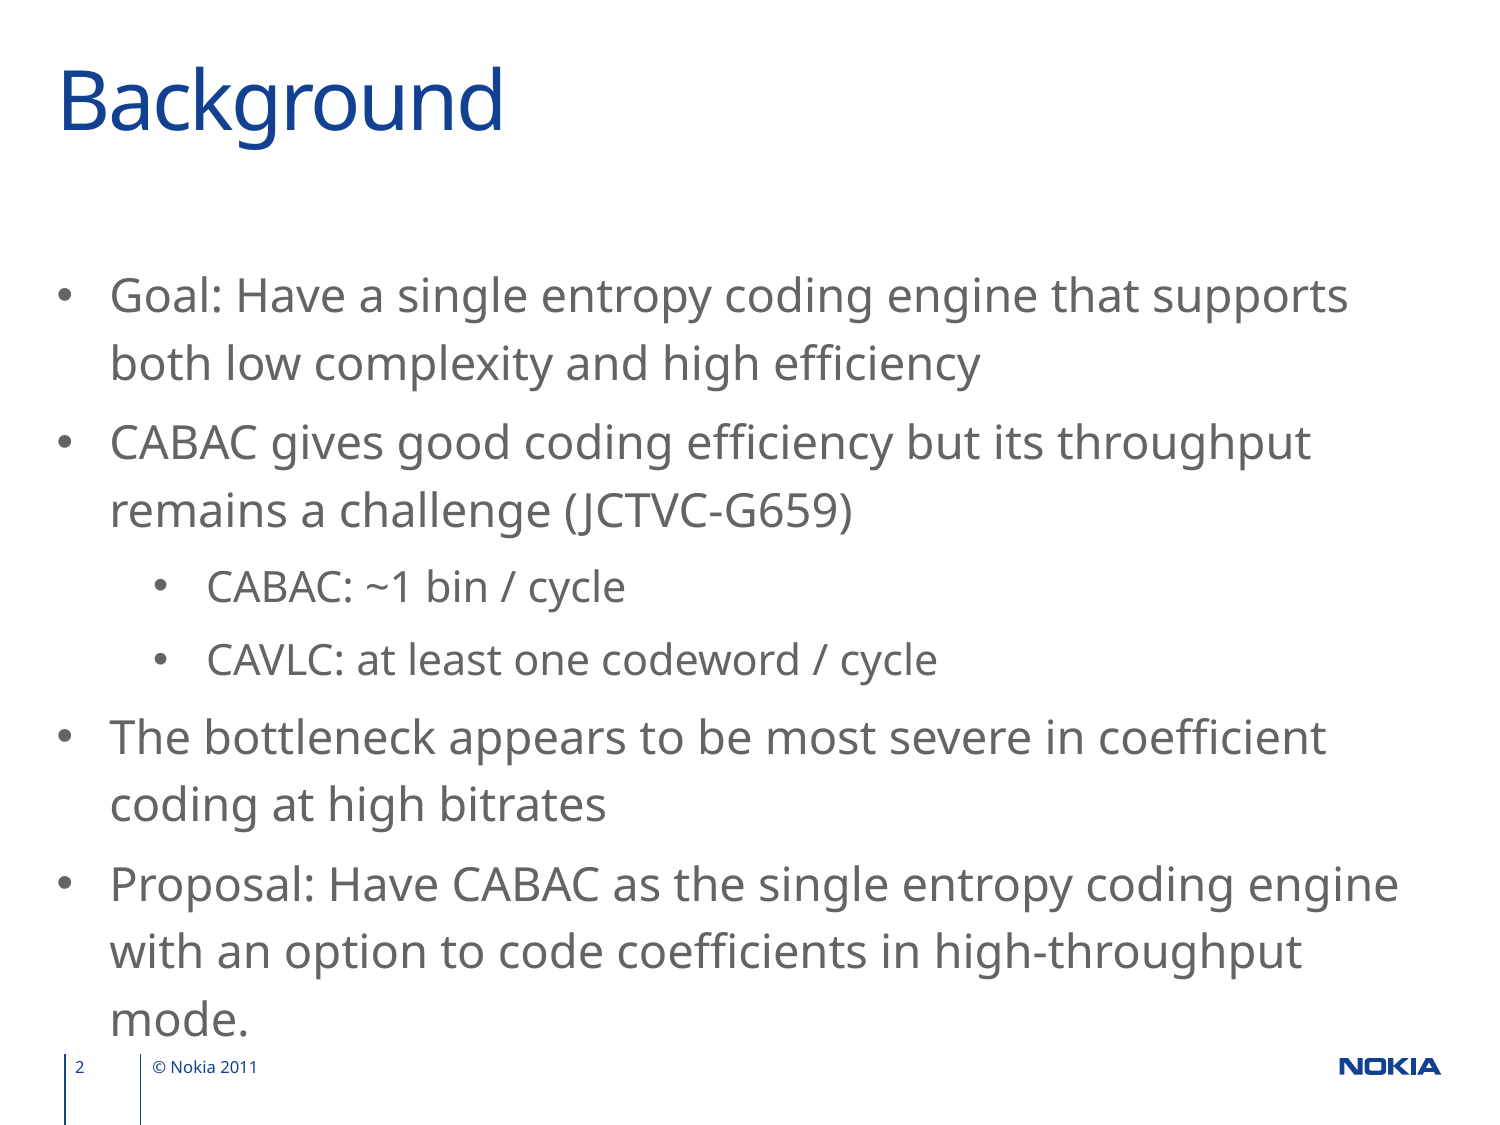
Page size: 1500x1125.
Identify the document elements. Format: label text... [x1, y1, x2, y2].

title Background [56, 47, 1433, 149]
slide_number 2 [75, 1057, 124, 1079]
footer © Nokia 2011 [152, 1057, 1231, 1079]
list Goal: Have a single entropy coding engine that supports both low complexity and high efficiency CABAC gives good coding efficiency but its throughput remains a challenge (JCTVC-G659) CABAC: ~1 bin / cycle CAVLC: at least one codeword / cycle The bottleneck appears to be most severe in coefficient coding at high bitrates Proposal: Have CABAC as the single entropy coding engine with an option to code coefficients in high-throughput mode. [56, 254, 1436, 1047]
